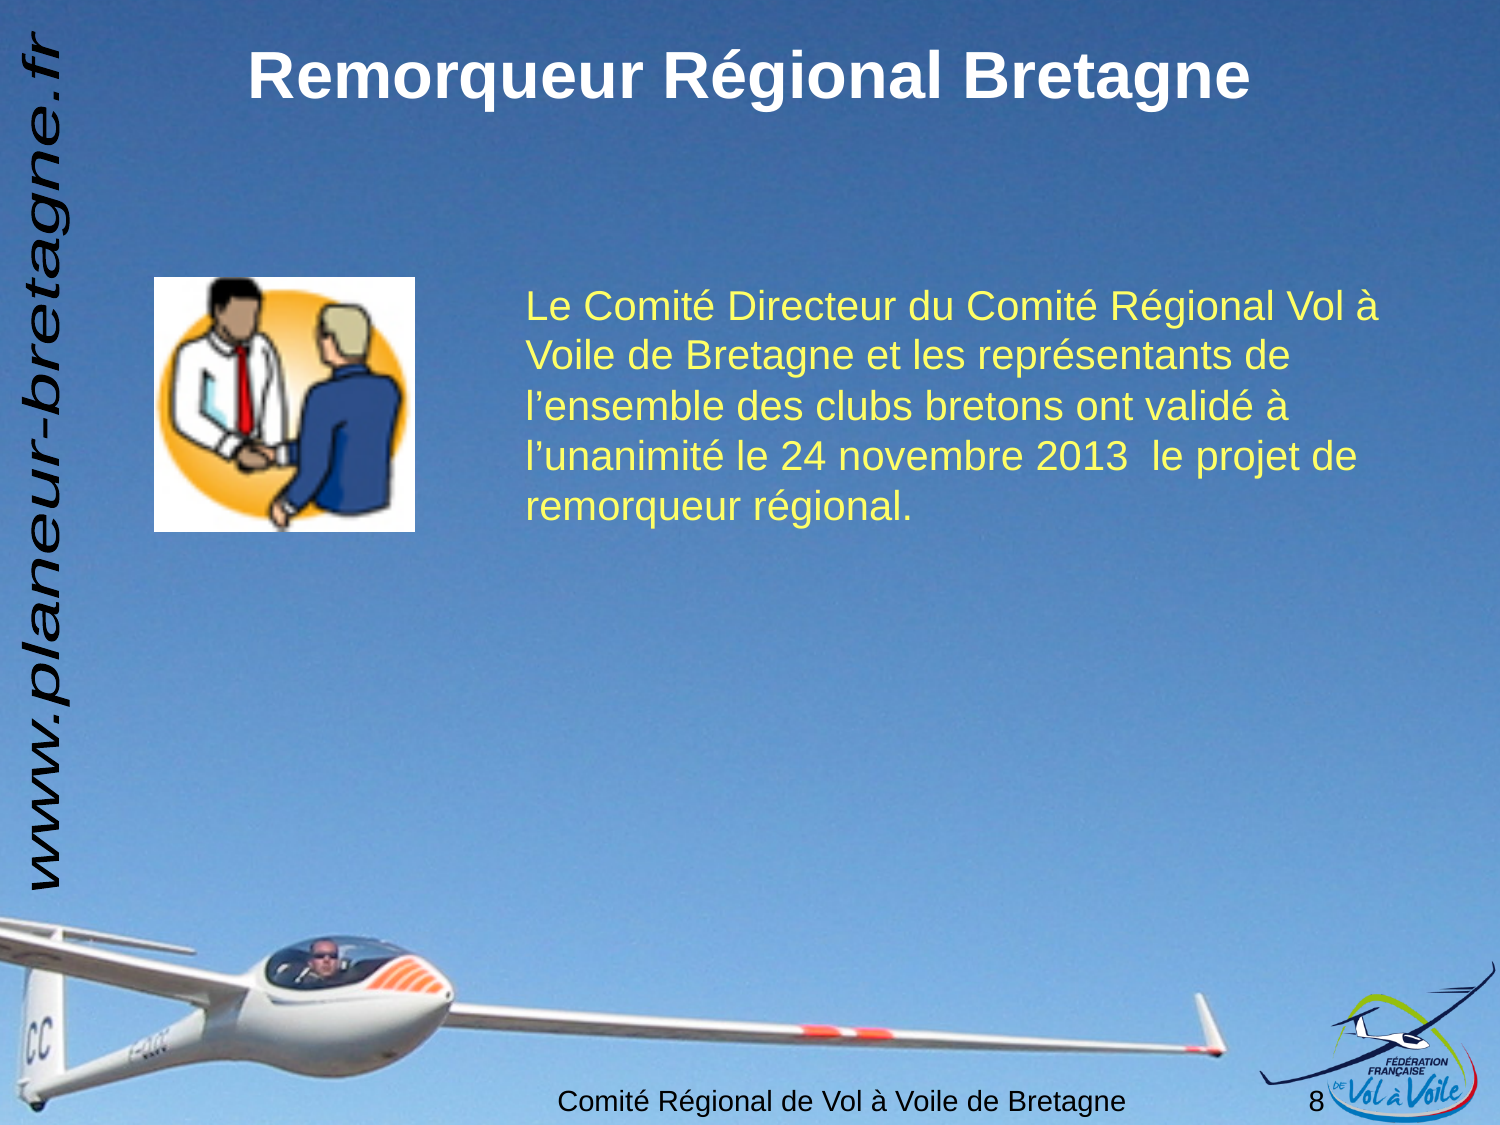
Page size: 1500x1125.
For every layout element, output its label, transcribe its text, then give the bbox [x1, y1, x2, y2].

picture [0, 0, 1500, 1125]
title Remorqueur Régional Bretagne [74, 28, 1426, 117]
list Le Comité Directeur du Comité Régional Vol à Voile de Bretagne et les représentants de l’ensemble des clubs bretons ont validé à l’unanimité le 24 novembre 2013 le projet de remorqueur régional. [510, 270, 1425, 964]
